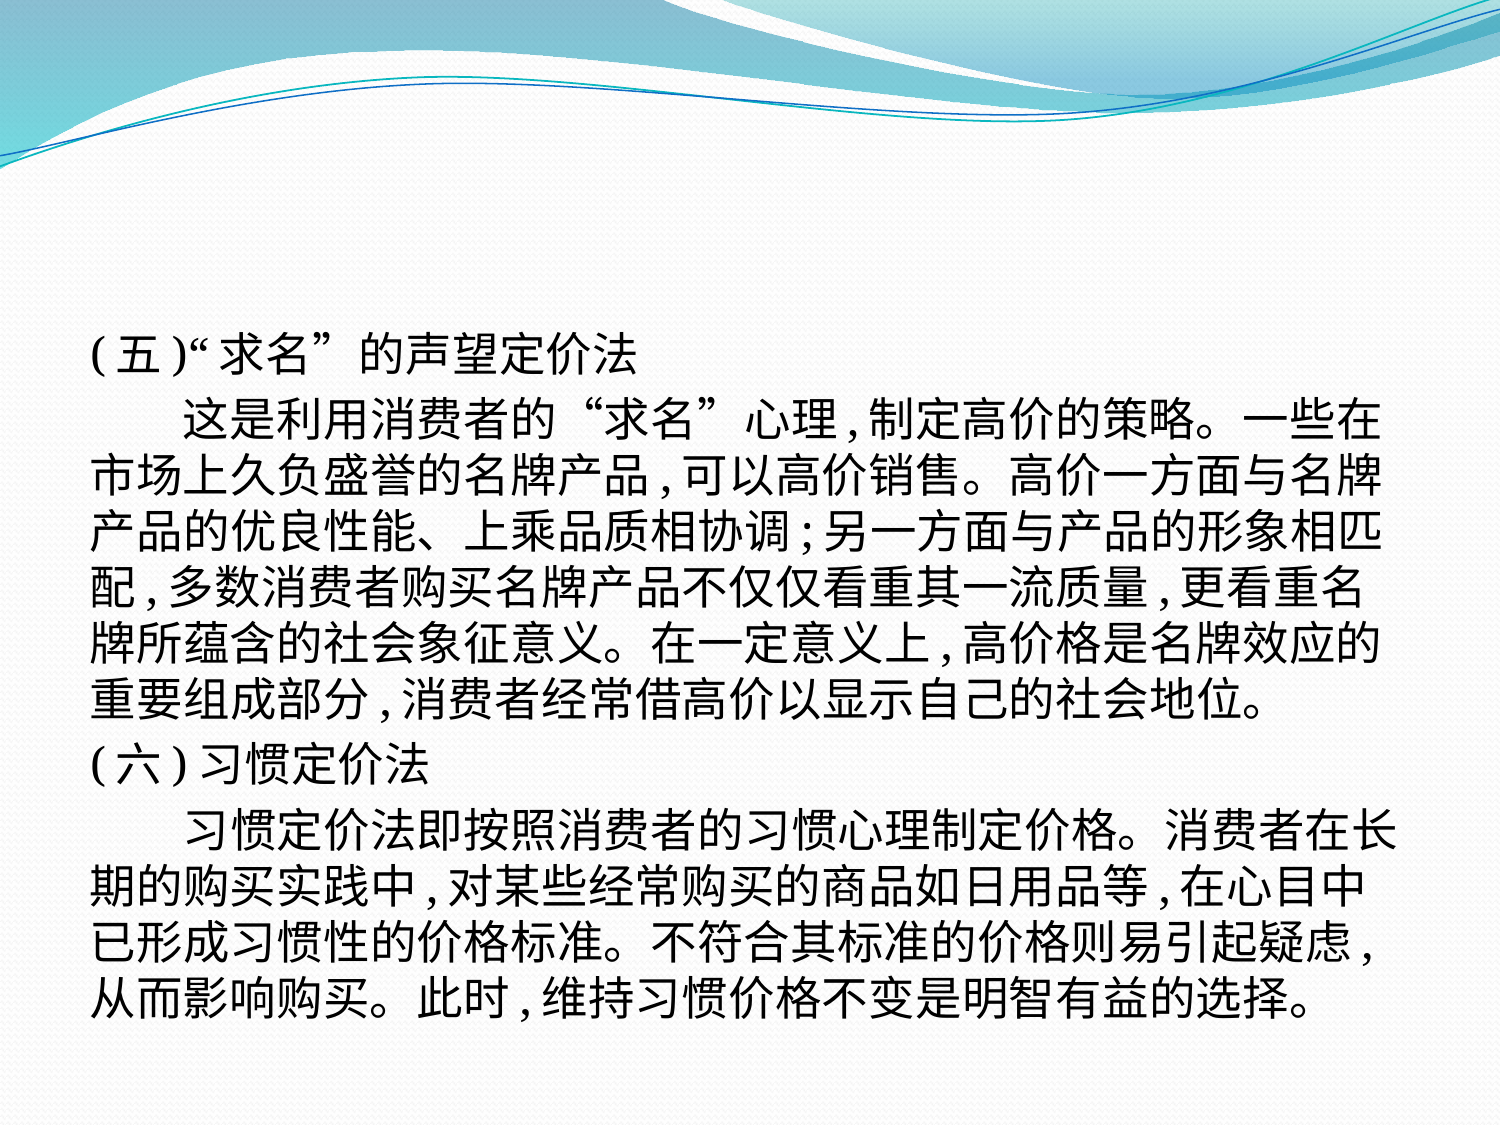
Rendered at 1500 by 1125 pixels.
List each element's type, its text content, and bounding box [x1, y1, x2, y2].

list (五)“求名”的声望定价法 这是利用消费者的“求名”心理,制定高价的策略。一些在市场上久负盛誉的名牌产品,可以高价销售。高价一方面与名牌产品的优良性能、上乘品质相协调;另一方面与产品的形象相匹配,多数消费者购买名牌产品不仅仅看重其一流质量,更看重名牌所蕴含的社会象征意义。在一定意义上,高价格是名牌效应的重要组成部分,消费者经常借高价以显示自己的社会地位。 (六)习惯定价法 习惯定价法即按照消费者的习惯心理制定价格。消费者在长期的购买实践中,对某些经常购买的商品如日用品等,在心目中已形成习惯性的价格标准。不符合其标准的价格则易引起疑虑,从而影响购买。此时,维持习惯价格不变是明智有益的选择。 [75, 317, 1425, 1038]
